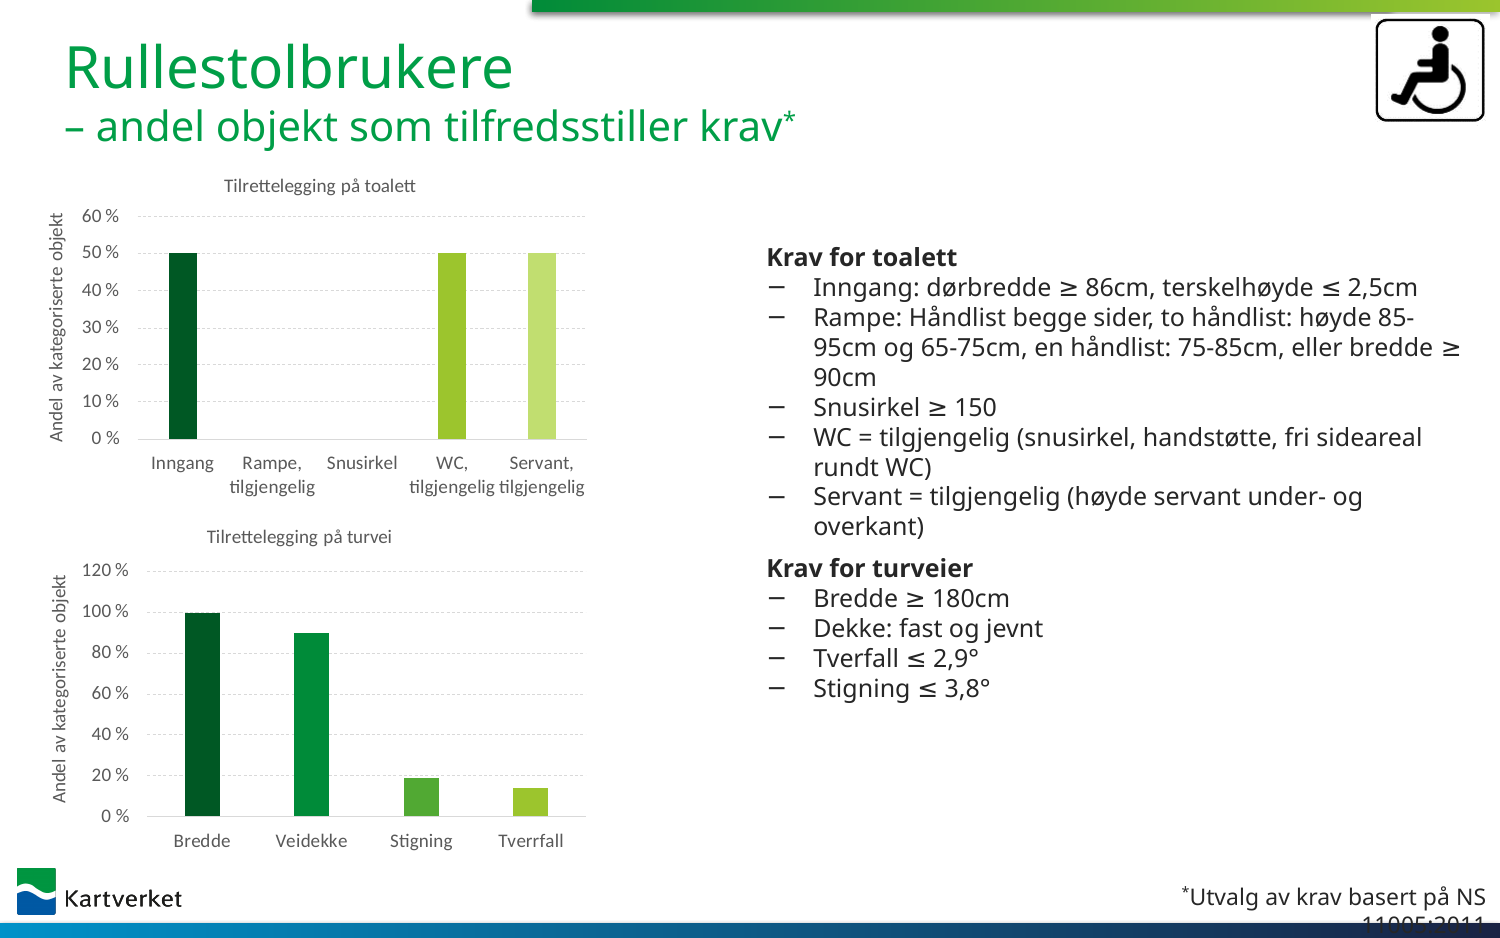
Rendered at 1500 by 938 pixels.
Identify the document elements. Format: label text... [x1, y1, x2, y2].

text_box Krav for turveier Bredde ≥ 180cm Dekke: fast og jevnt Tverfall ≤ 2,9° Stigning ≤ 3,8° [751, 545, 1483, 710]
picture [1371, 13, 1491, 127]
text_box Krav for toalett Inngang: dørbredde ≥ 86cm, terskelhøyde ≤ 2,5cm Rampe: Håndlist begge sider, to håndlist: høyde 85-95cm og 65-75cm, en håndlist: 75-85cm, eller bredde ≥ 90cm Snusirkel ≥ 150 WC = tilgjengelig (snusirkel, handstøtte, fri sideareal rundt WC) Servant = tilgjengelig (høyde servant under- og overkant) [751, 234, 1483, 545]
text_box *Utvalg av krav basert på NS 11005:2011 [1068, 873, 1500, 938]
text_box Rullestolbrukere – andel objekt som tilfredsstiller krav* [49, 14, 1431, 158]
picture [41, 166, 598, 505]
picture [41, 520, 597, 859]
